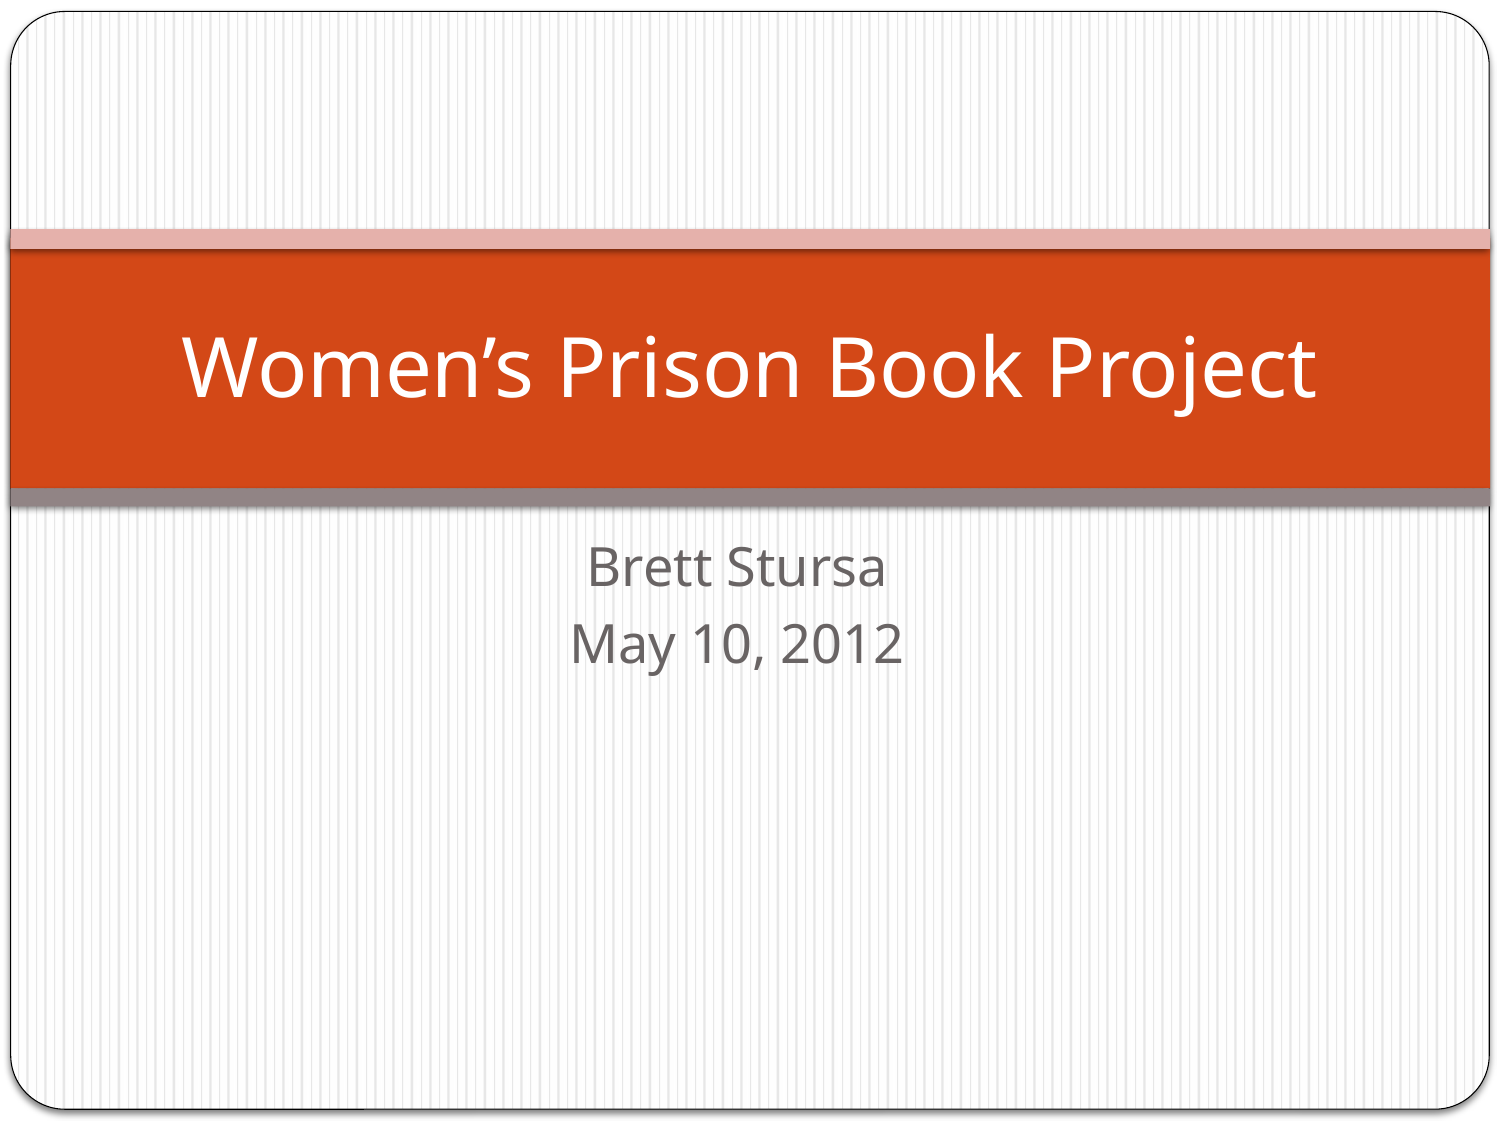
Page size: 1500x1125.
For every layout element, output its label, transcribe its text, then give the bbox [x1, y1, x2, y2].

title Women’s Prison Book Project [75, 247, 1425, 489]
subtitle Brett Stursa May 10, 2012 [212, 525, 1263, 788]
